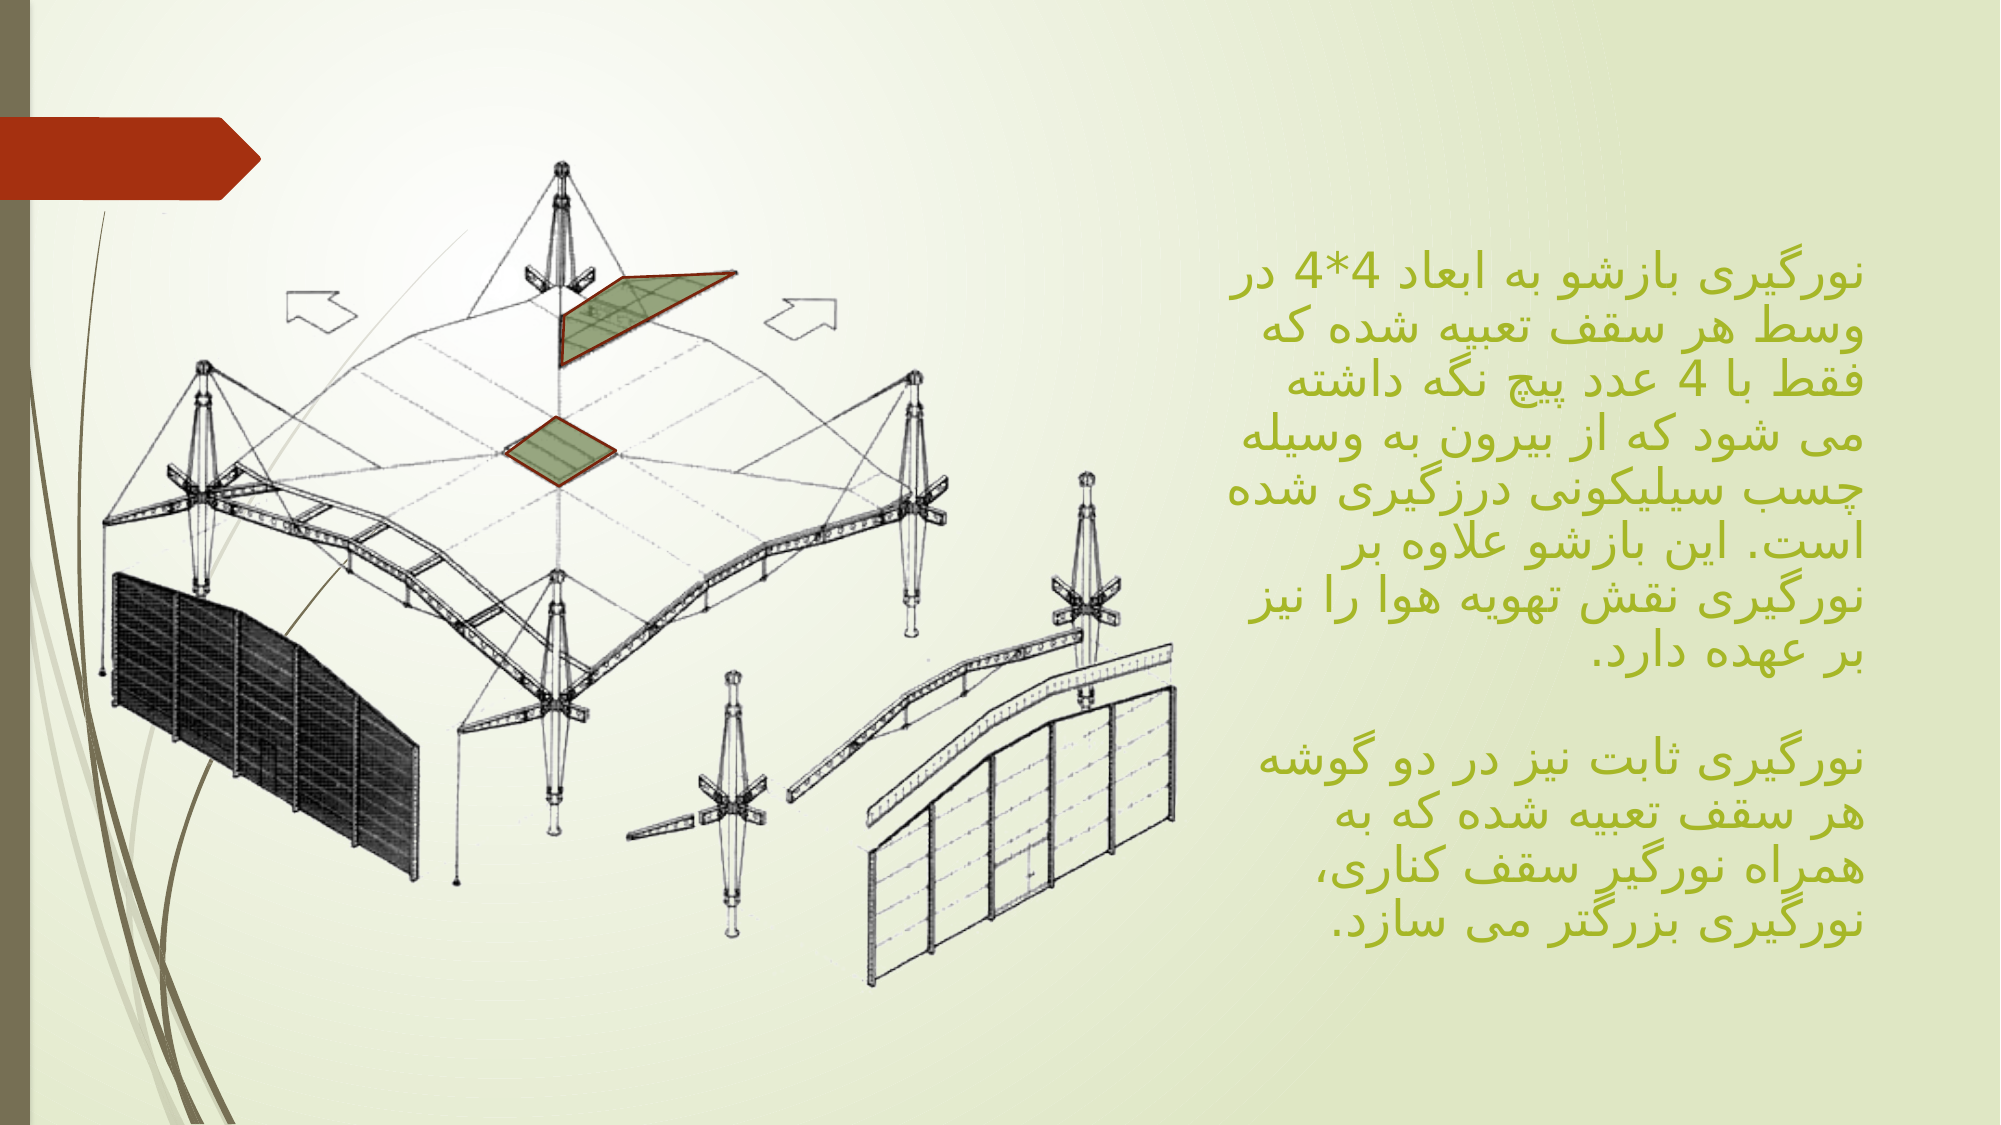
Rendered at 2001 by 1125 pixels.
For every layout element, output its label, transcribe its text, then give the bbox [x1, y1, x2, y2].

picture [88, 148, 1187, 995]
text_box نورگیری بازشو به ابعاد 4*4 در وسط هر سقف تعبیه شده که فقط با 4 عدد پیچ نگه داشته می شود که از بیرون به وسیله چسب سیلیکونی درزگیری شده است. این بازشو علاوه بر نورگیری نقش تهویه هوا را نیز بر عهده دارد. نورگیری ثابت نیز در دو گوشه هر سقف تعبیه شده که به همراه نورگیر سقف کناری، نورگیری بزرگتر می سازد. [1207, 217, 1882, 977]
